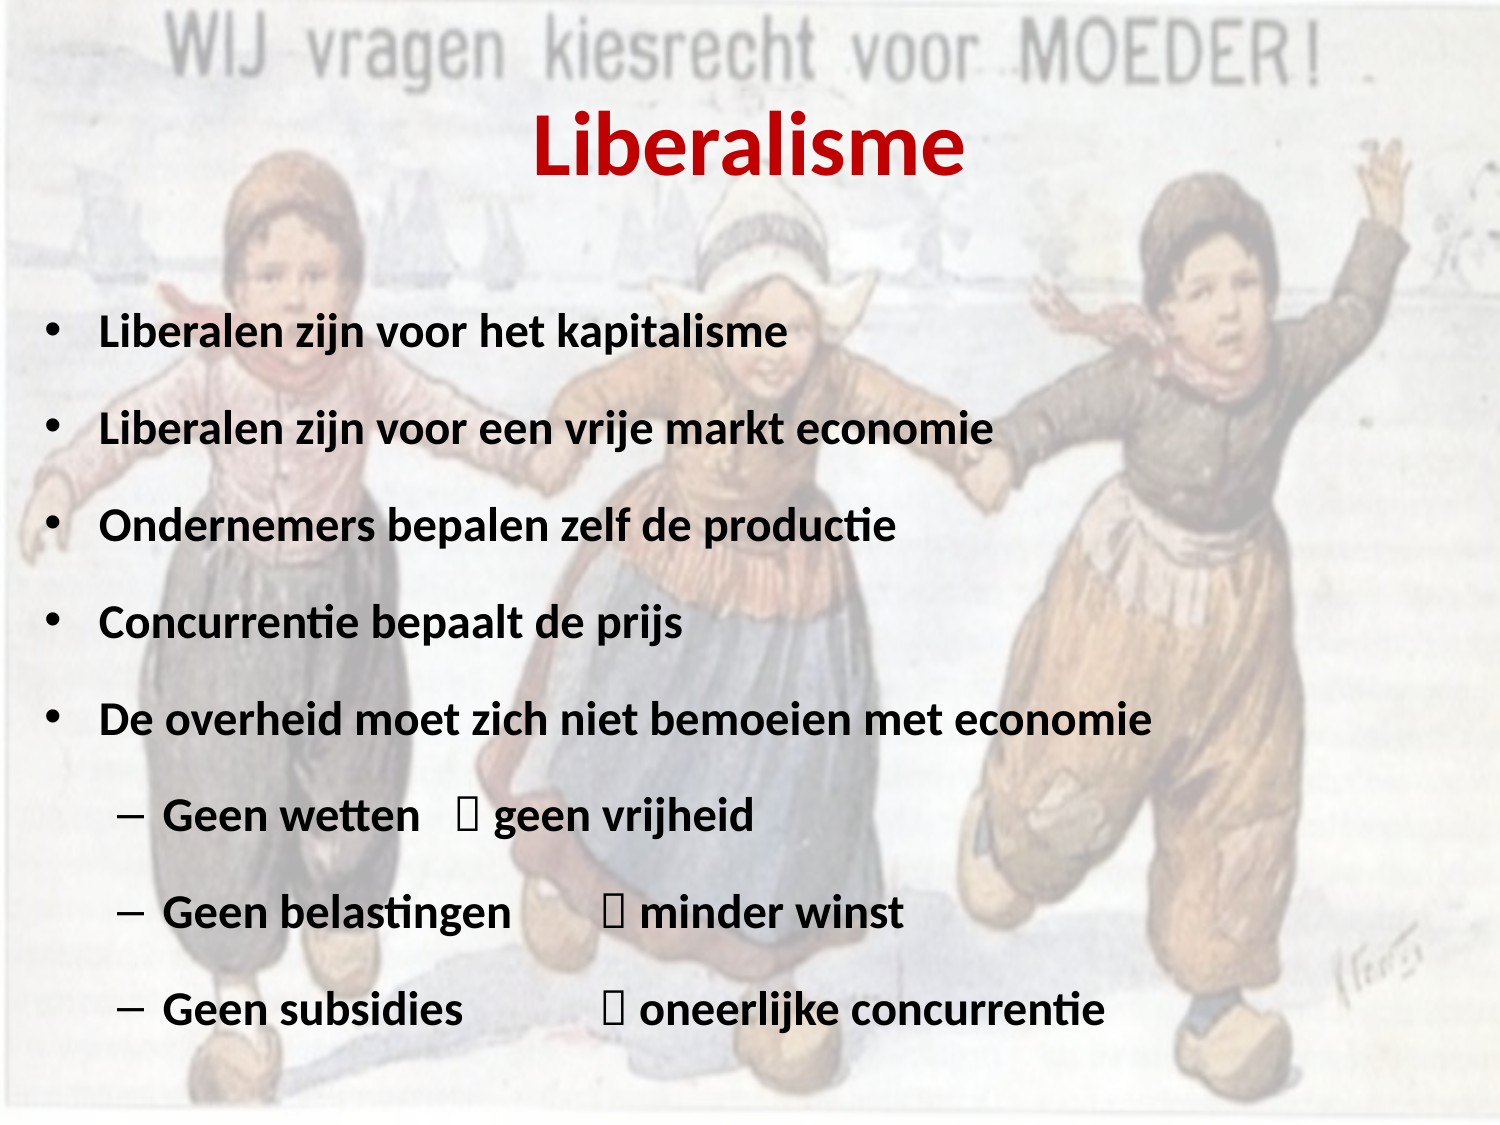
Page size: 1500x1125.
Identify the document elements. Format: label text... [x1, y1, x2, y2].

title Liberalisme [75, 45, 1425, 233]
list Liberalen zijn voor het kapitalisme Liberalen zijn voor een vrije markt economie Ondernemers bepalen zelf de productie Concurrentie bepaalt de prijs De overheid moet zich niet bemoeien met economie Geen wetten  geen vrijheid Geen belastingen  minder winst Geen subsidies  oneerlijke concurrentie [29, 262, 1500, 1047]
